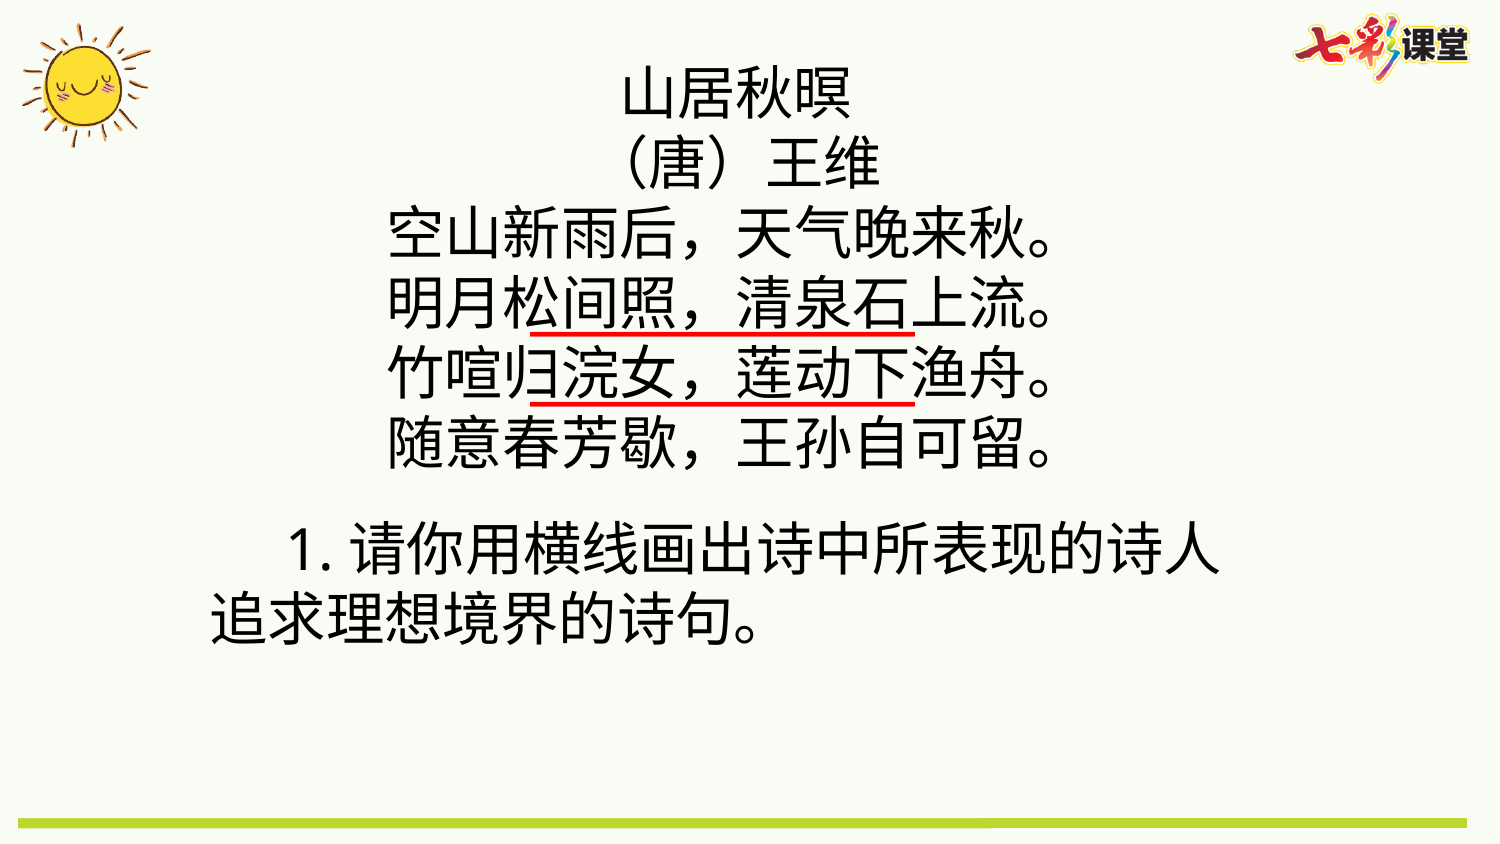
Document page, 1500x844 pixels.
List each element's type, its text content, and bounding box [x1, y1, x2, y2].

picture [18, 771, 1467, 844]
text_box 1.请你用横线画出诗中所表现的诗人追求理想境界的诗句。 [194, 504, 1293, 660]
picture [0, 0, 173, 172]
picture [1291, 9, 1472, 87]
text_box 山居秋暝 （唐）王维 空山新雨后，天气晚来秋。 明月松间照，清泉石上流。 竹喧归浣女，莲动下渔舟。 随意春芳歇，王孙自可留。 [30, 48, 1442, 484]
text_box ——————————— ——————————— [515, 284, 931, 440]
